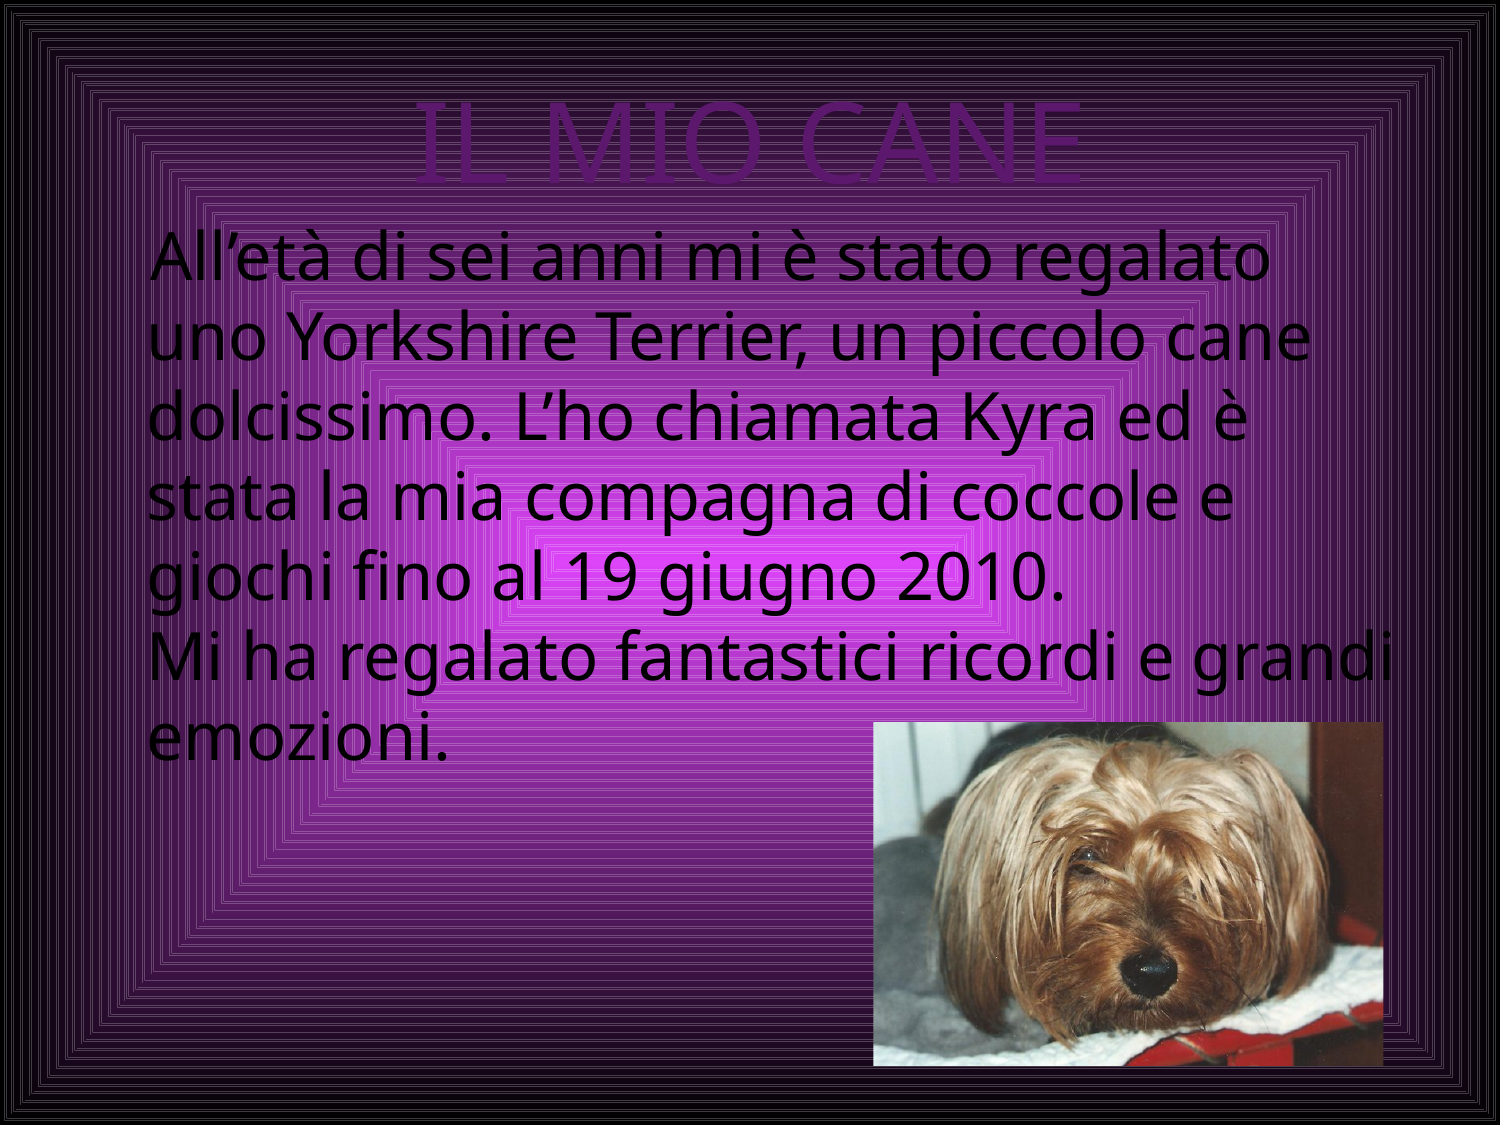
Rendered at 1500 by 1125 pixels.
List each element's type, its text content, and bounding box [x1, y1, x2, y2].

list All’età di sei anni mi è stato regalato uno Yorkshire Terrier, un piccolo cane dolcissimo. L’ho chiamata Kyra ed è stata la mia compagna di coccole e giochi fino al 19 giugno 2010. Mi ha regalato fantastici ricordi e grandi emozioni. [75, 206, 1425, 949]
picture [873, 722, 1384, 1066]
title IL MIO CANE [75, 45, 1425, 206]
